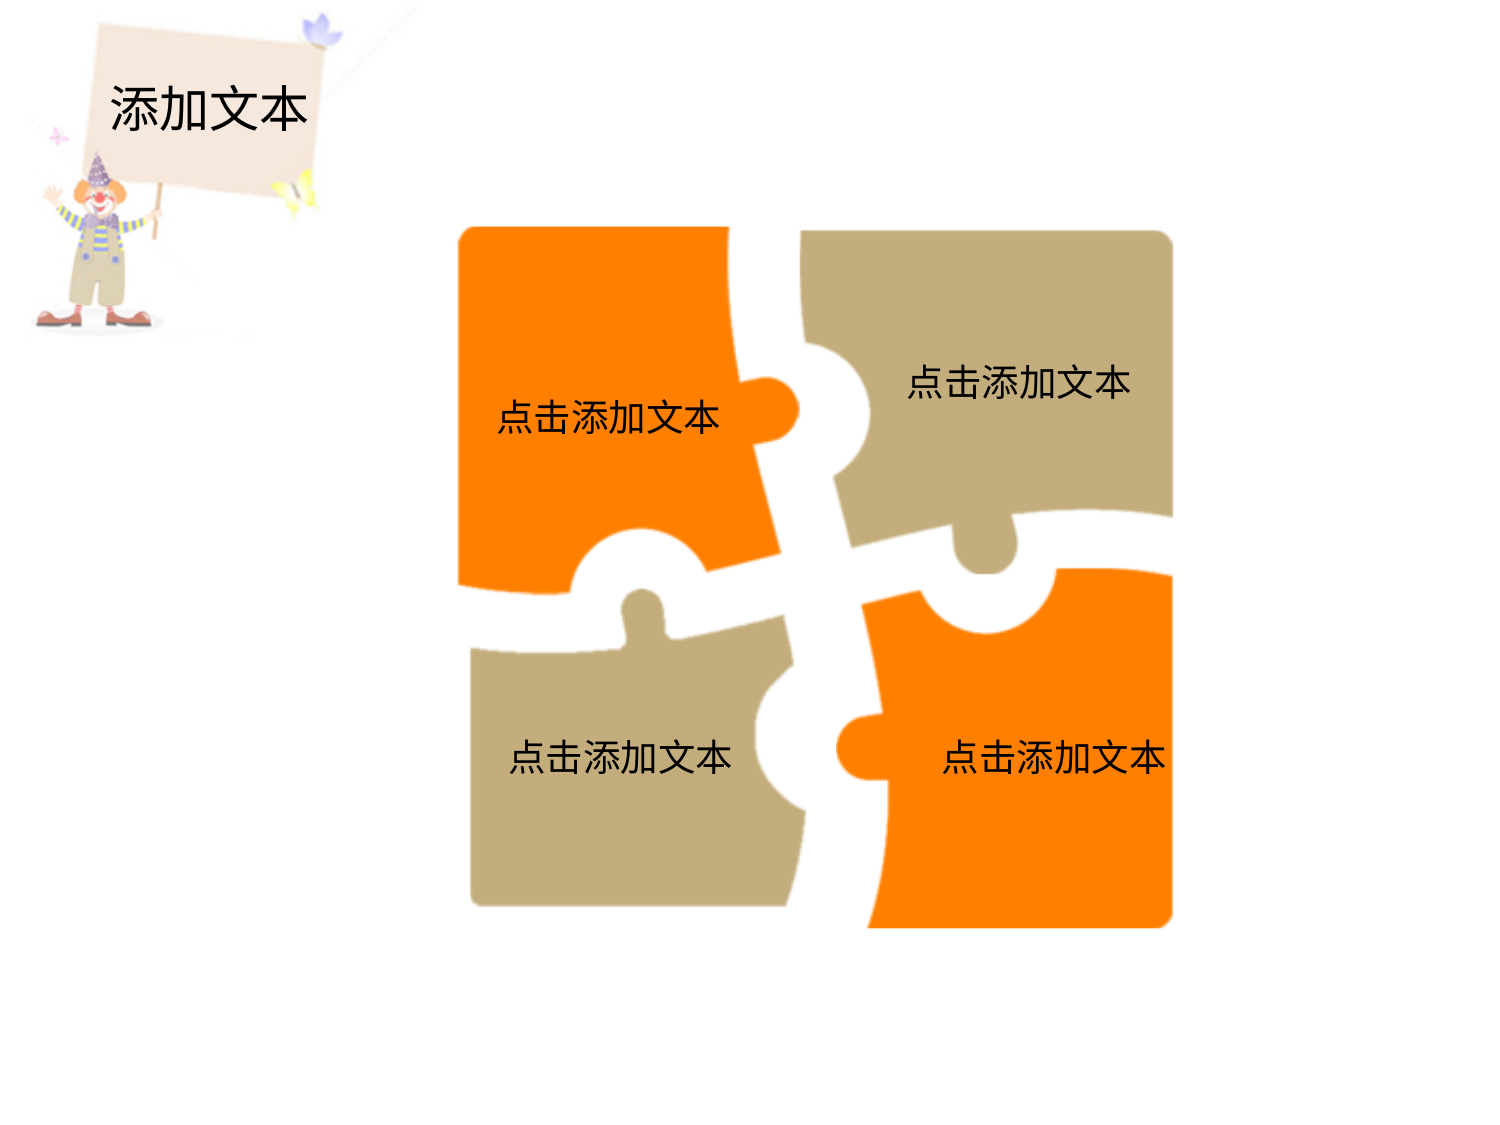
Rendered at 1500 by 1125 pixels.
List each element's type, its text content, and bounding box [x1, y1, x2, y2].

text_box 添加文本 [95, 70, 325, 145]
picture [0, 0, 1500, 1125]
